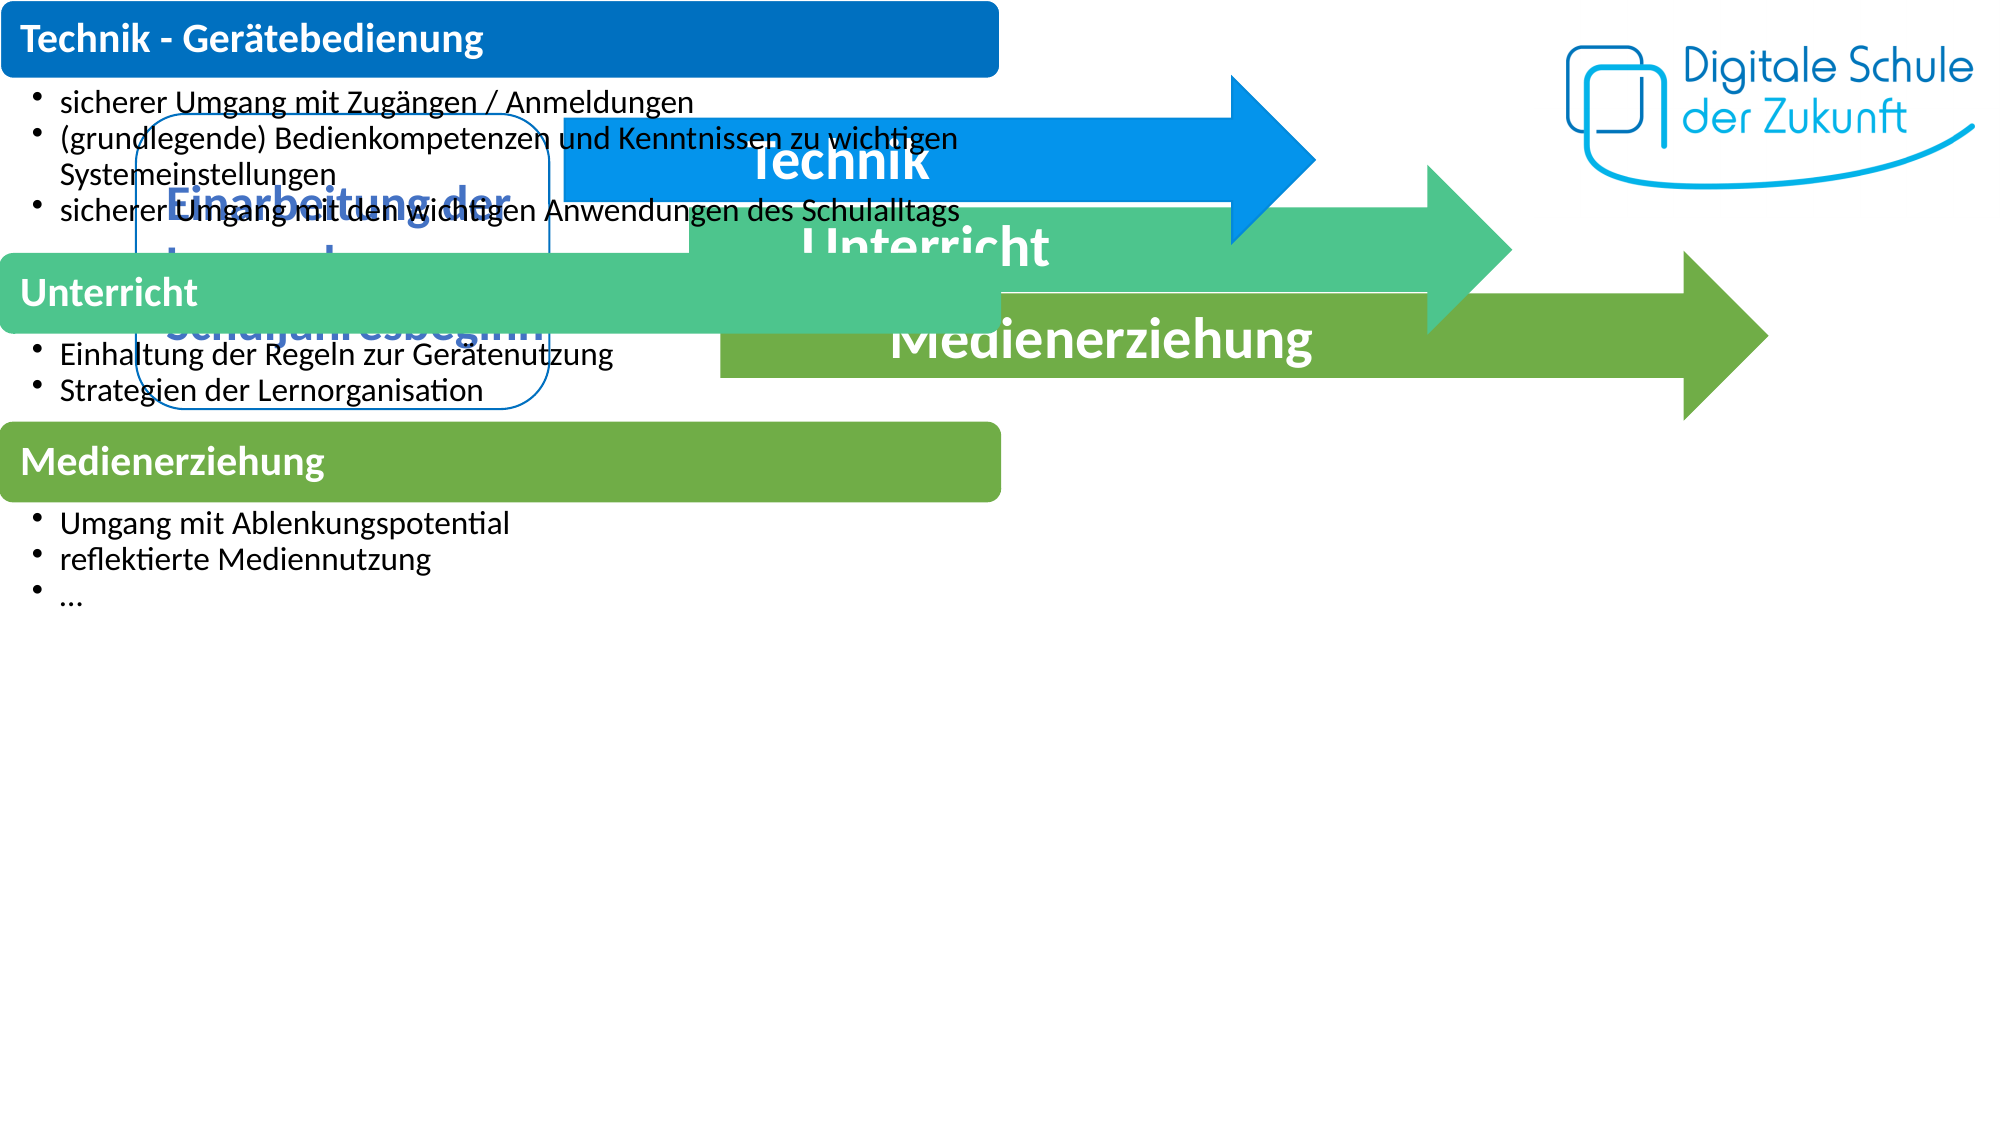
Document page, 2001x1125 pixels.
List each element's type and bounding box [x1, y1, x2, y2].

picture [1592, 71, 1659, 77]
text_box [135, 462, 1137, 1103]
picture [1534, 0, 2000, 218]
text_box [135, 77, 1768, 419]
picture [1768, 101, 1780, 121]
